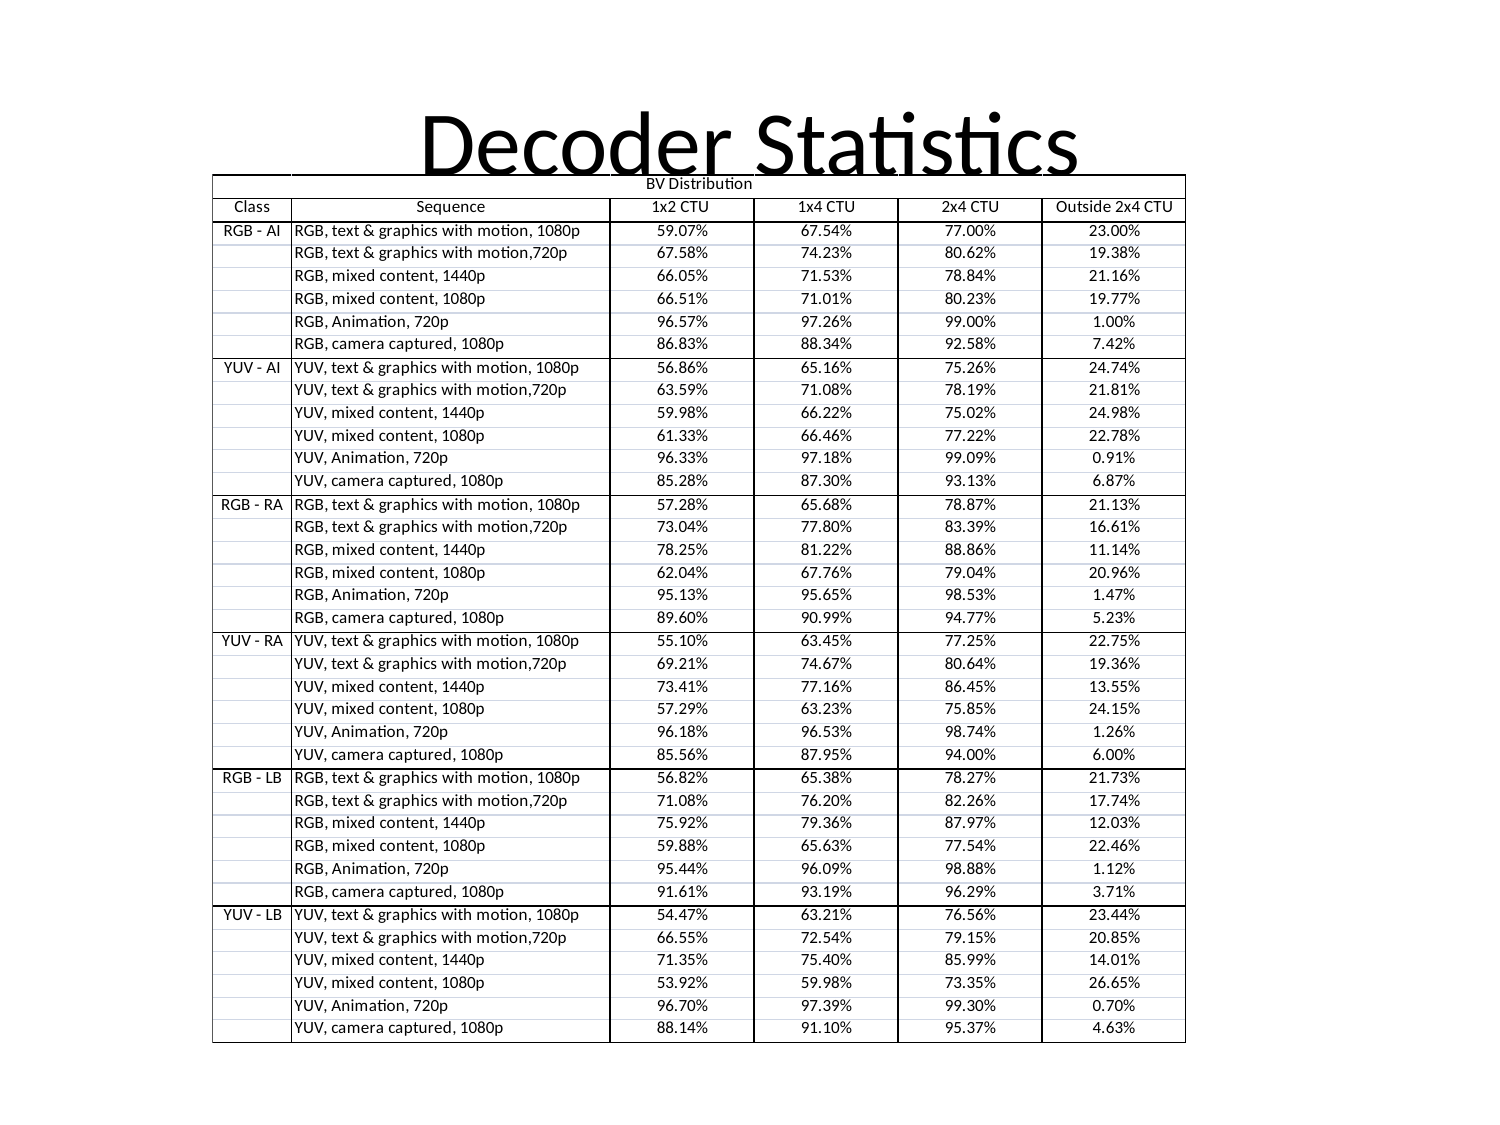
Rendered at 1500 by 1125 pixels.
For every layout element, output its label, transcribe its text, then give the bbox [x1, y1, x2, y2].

title Decoder Statistics [75, 45, 1425, 233]
picture [212, 174, 1187, 1044]
